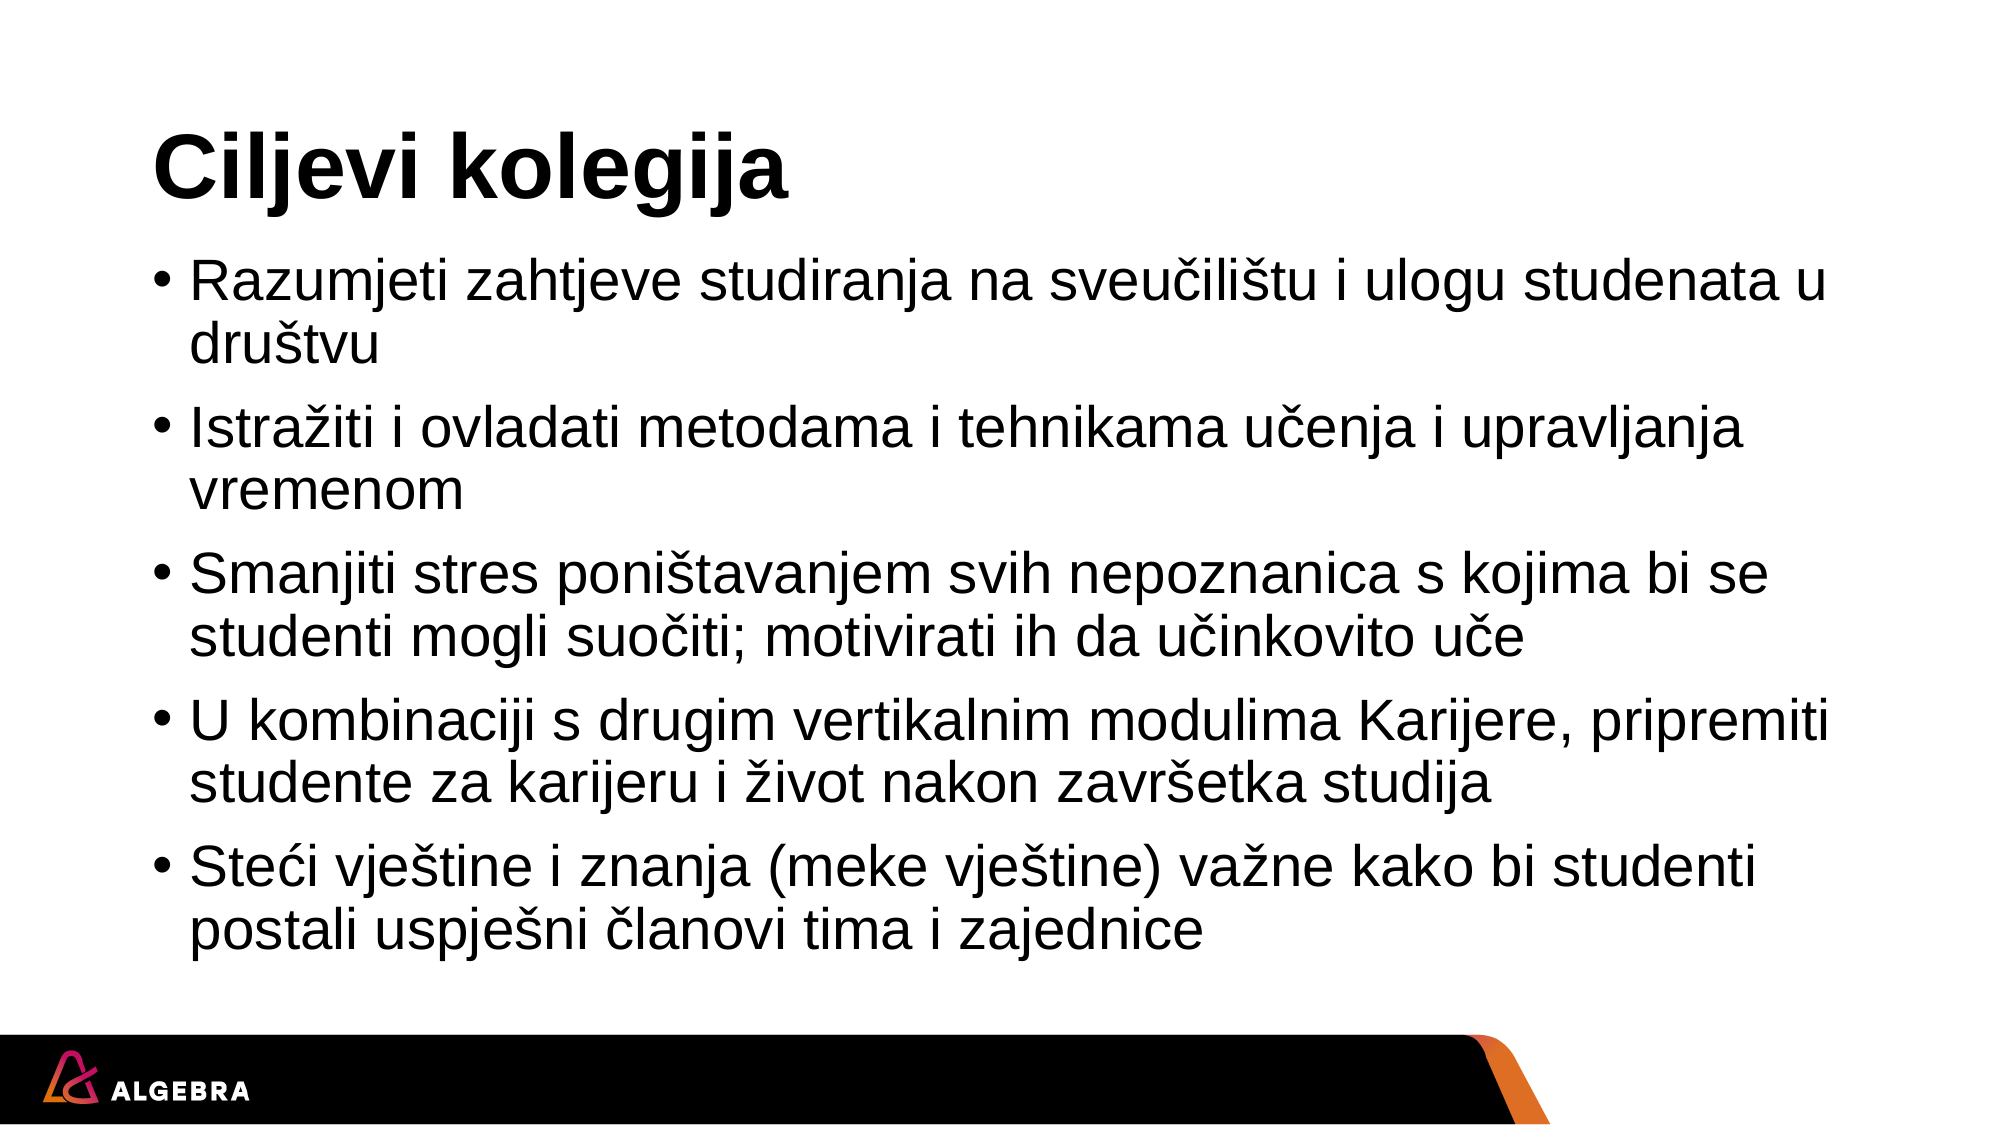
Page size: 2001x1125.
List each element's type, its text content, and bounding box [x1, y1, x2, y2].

title Ciljevi kolegija [137, 59, 1863, 242]
list Razumjeti zahtjeve studiranja na sveučilištu i ulogu studenata u društvu Istražiti i ovladati metodama i tehnikama učenja i upravljanja vremenom Smanjiti stres poništavanjem svih nepoznanica s kojima bi se studenti mogli suočiti; motivirati ih da učinkovito uče U kombinaciji s drugim vertikalnim modulima Karijere, pripremiti studente za karijeru i život nakon završetka studija Steći vještine i znanja (meke vještine) važne kako bi studenti postali uspješni članovi tima i zajednice [137, 242, 1863, 1014]
picture [0, 1034, 1733, 1125]
